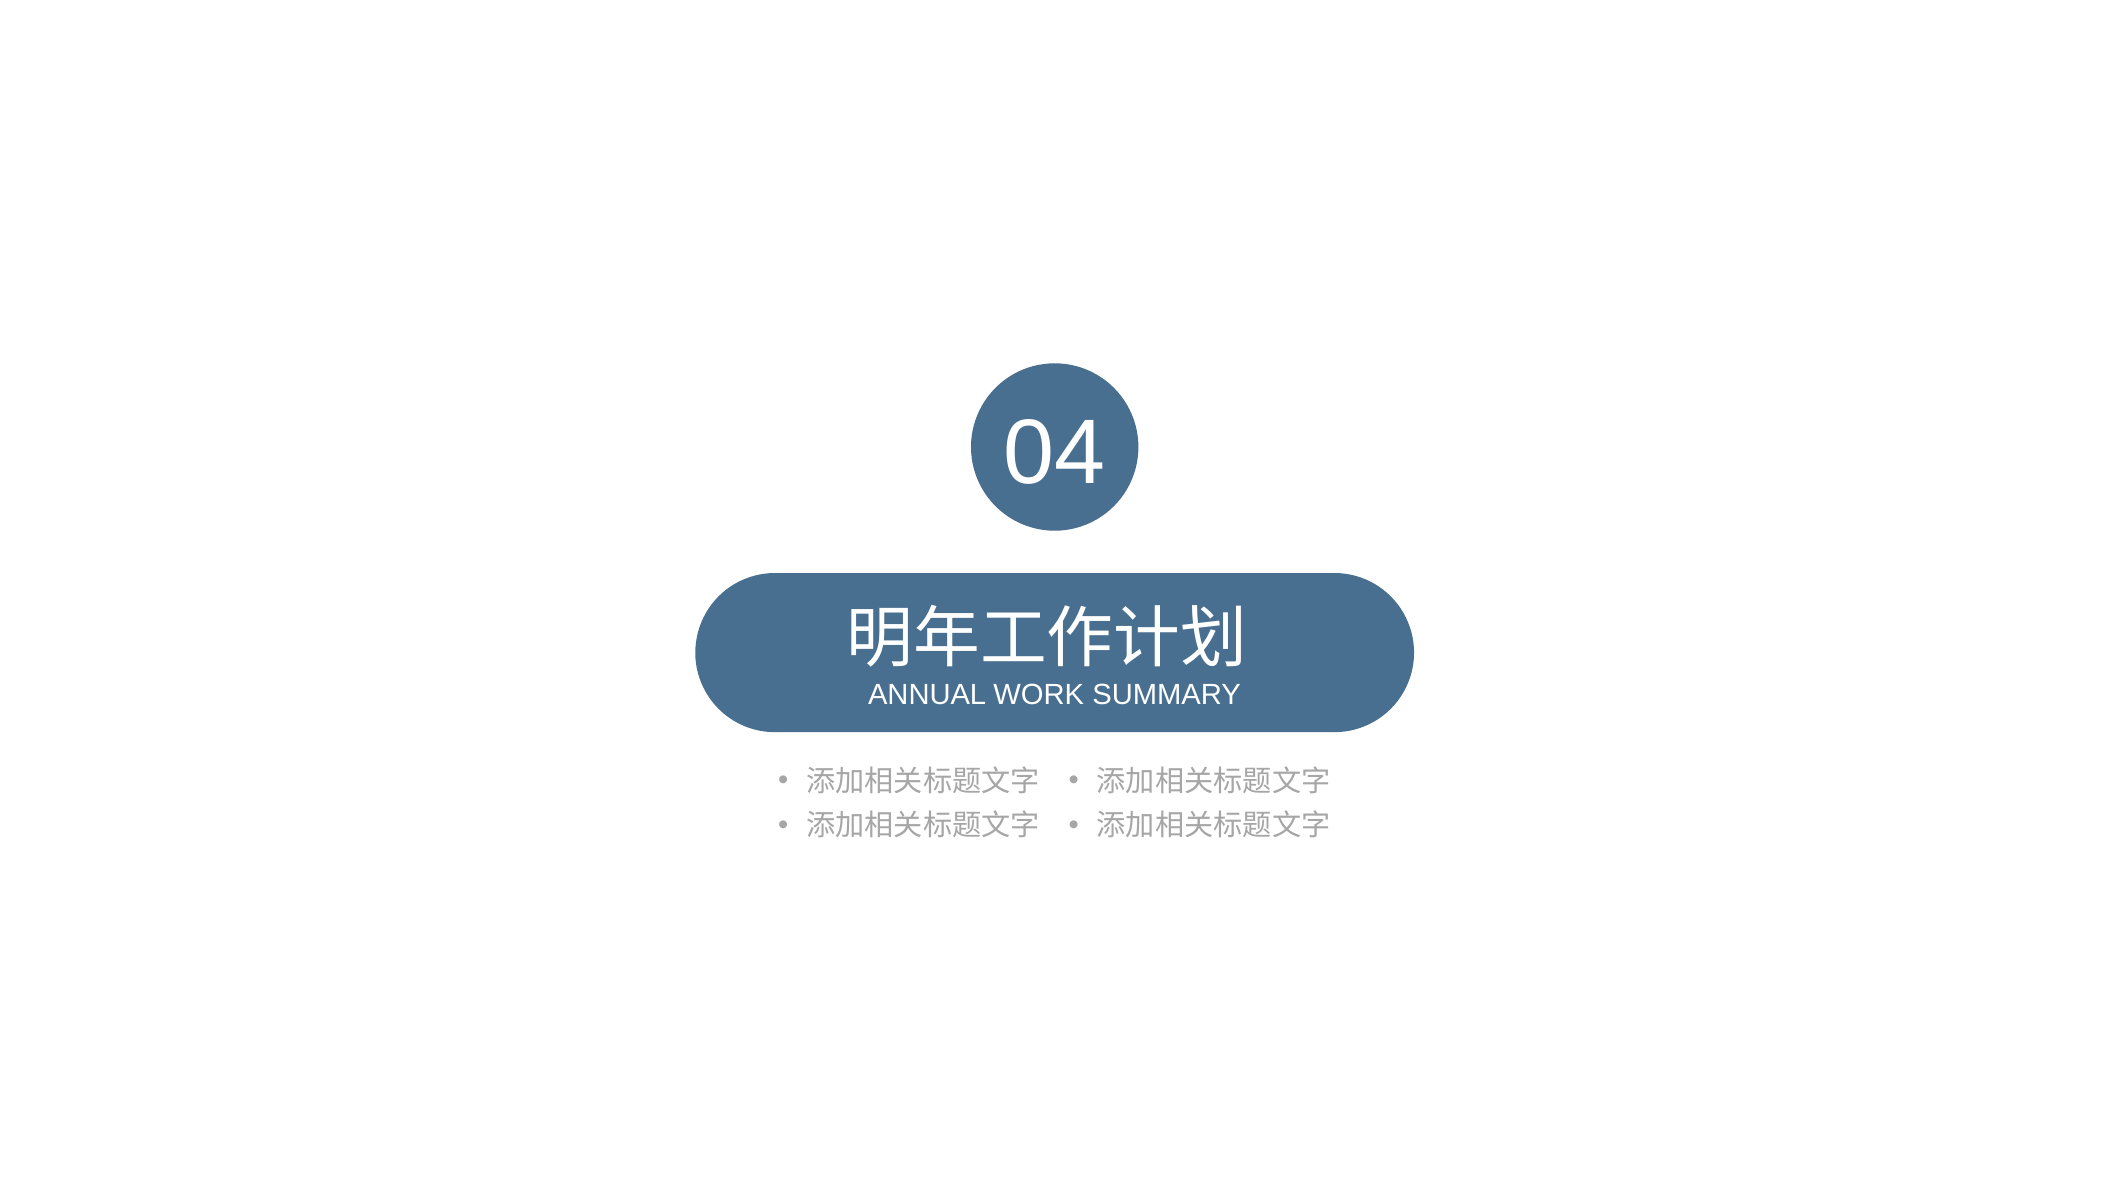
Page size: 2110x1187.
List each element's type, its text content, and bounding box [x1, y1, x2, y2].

text_box [694, 571, 1416, 734]
text_box 添加相关标题文字 [1068, 806, 1331, 842]
text_box 04 [969, 362, 1140, 532]
text_box 添加相关标题文字 [777, 762, 1041, 798]
text_box 添加相关标题文字 [777, 806, 1041, 842]
text_box 添加相关标题文字 [1068, 762, 1331, 798]
